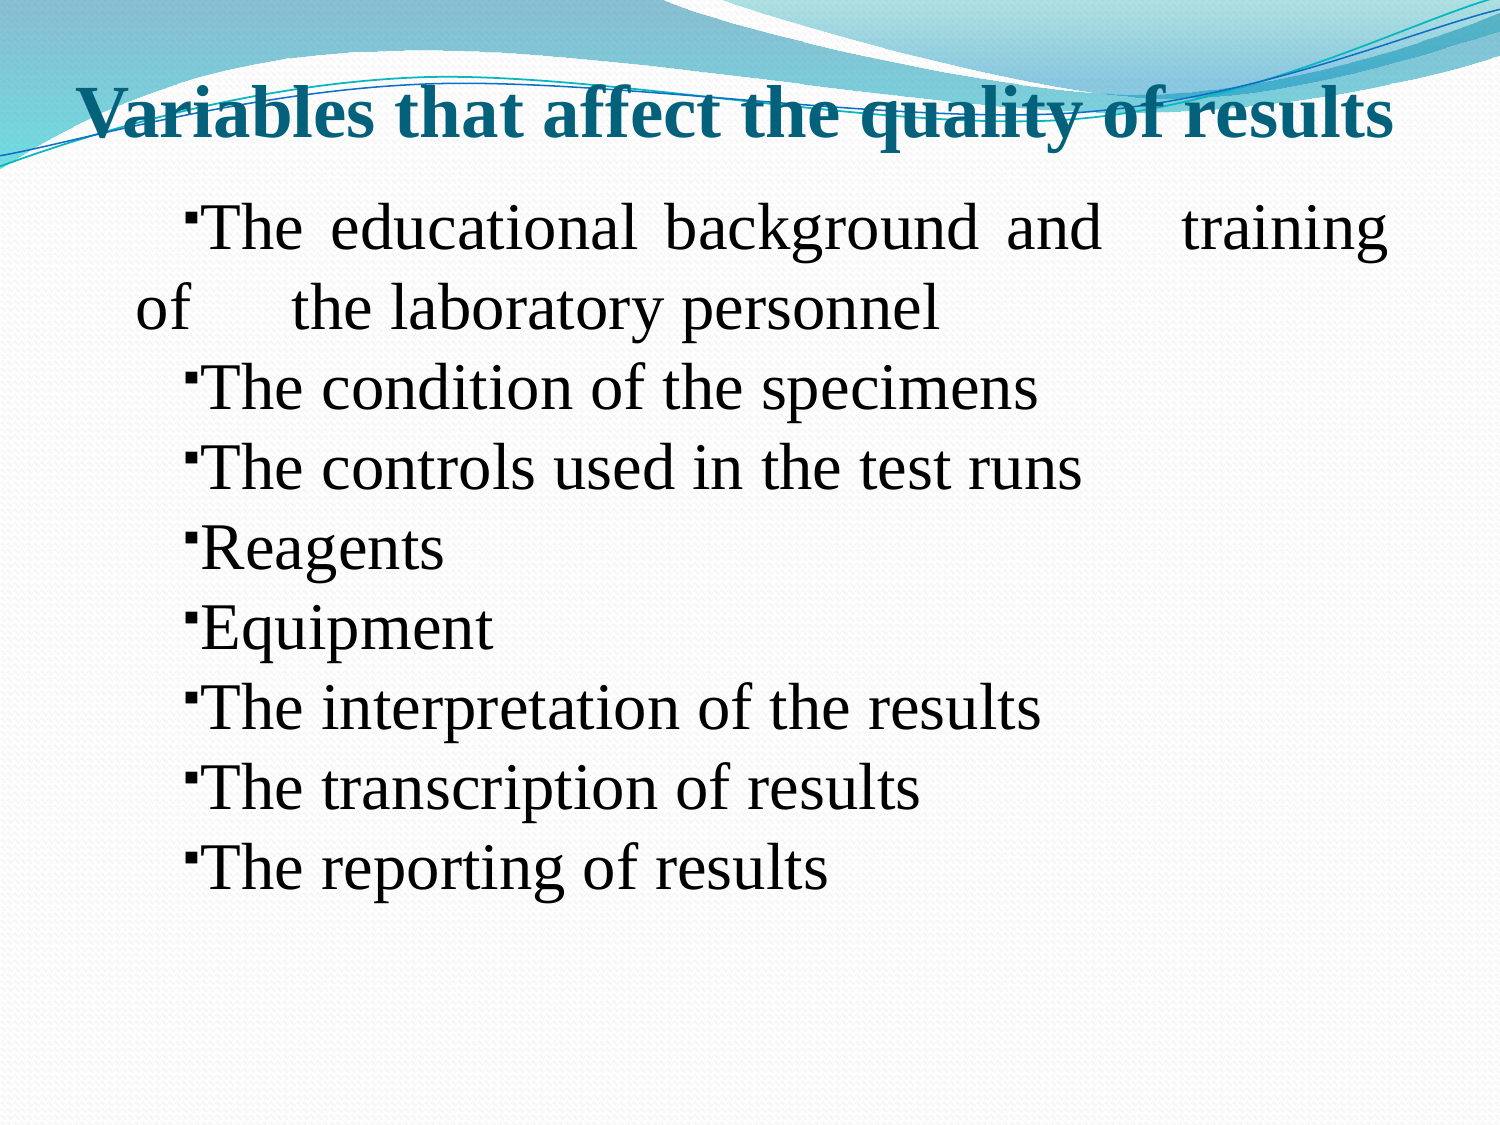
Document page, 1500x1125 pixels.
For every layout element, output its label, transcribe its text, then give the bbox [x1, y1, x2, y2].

title Variables that affect the quality of results [75, 35, 1438, 153]
text_box The educational background and training of the laboratory personnel The condition of the specimens The controls used in the test runs Reagents Equipment The interpretation of the results The transcription of results The reporting of results [58, 175, 1407, 911]
